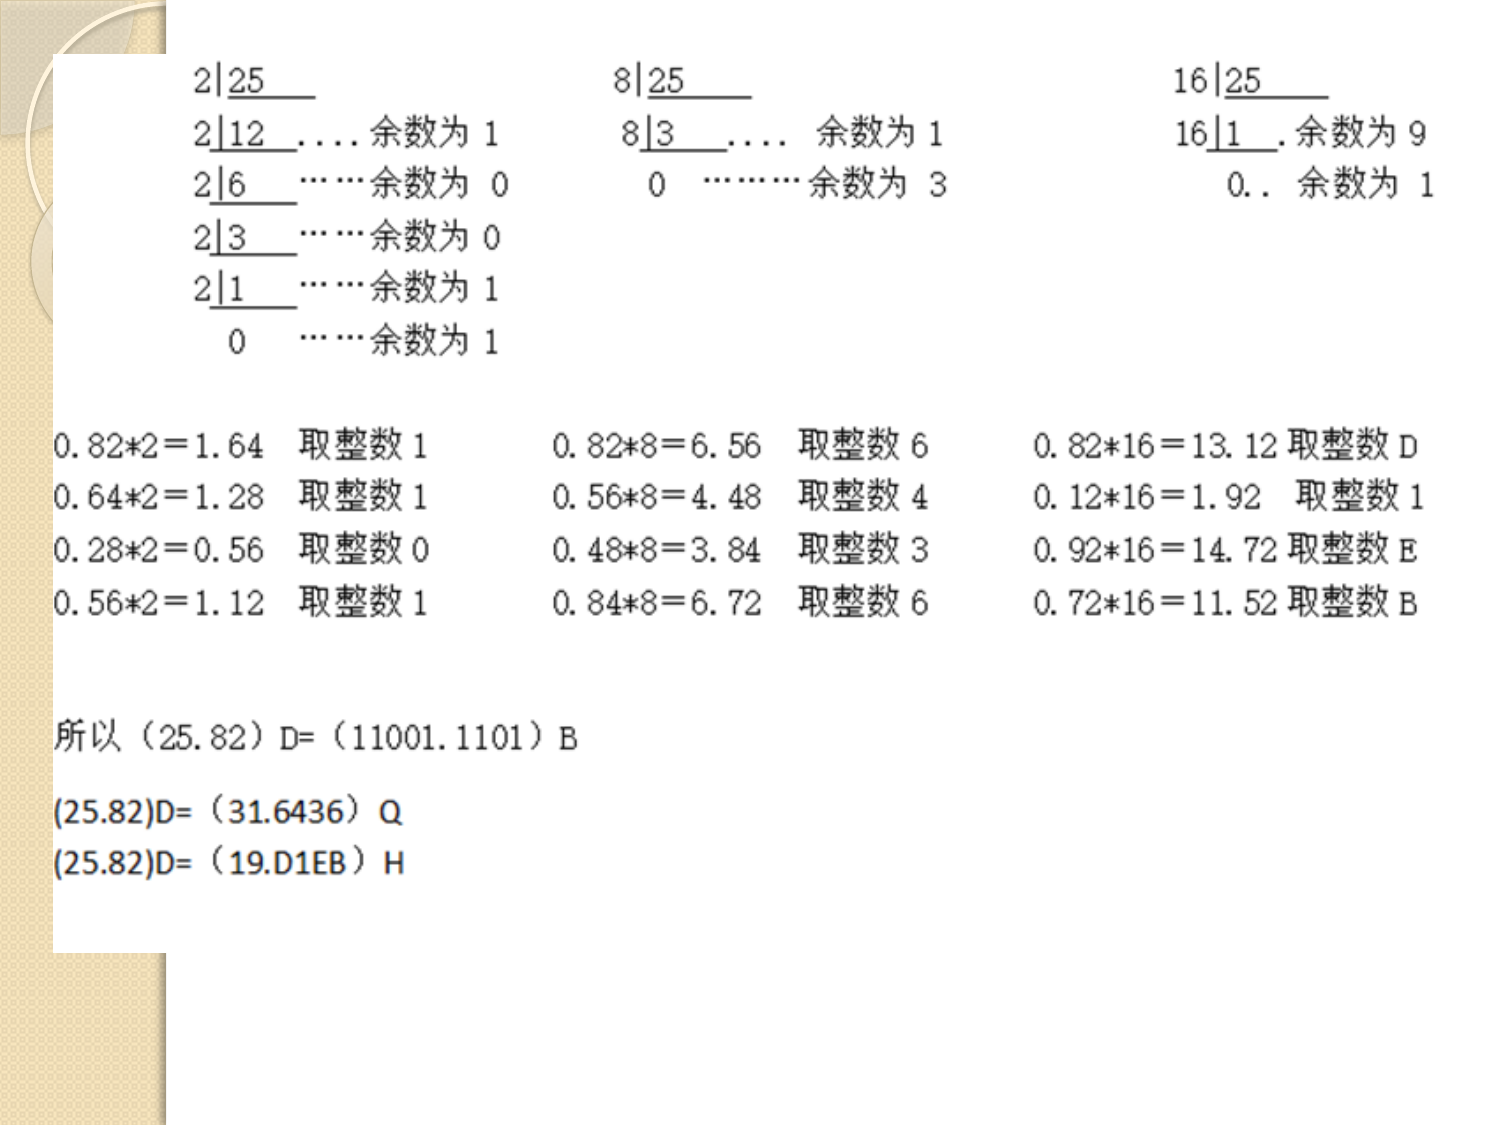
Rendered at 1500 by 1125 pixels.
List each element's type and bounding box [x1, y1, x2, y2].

picture [52, 54, 1484, 953]
